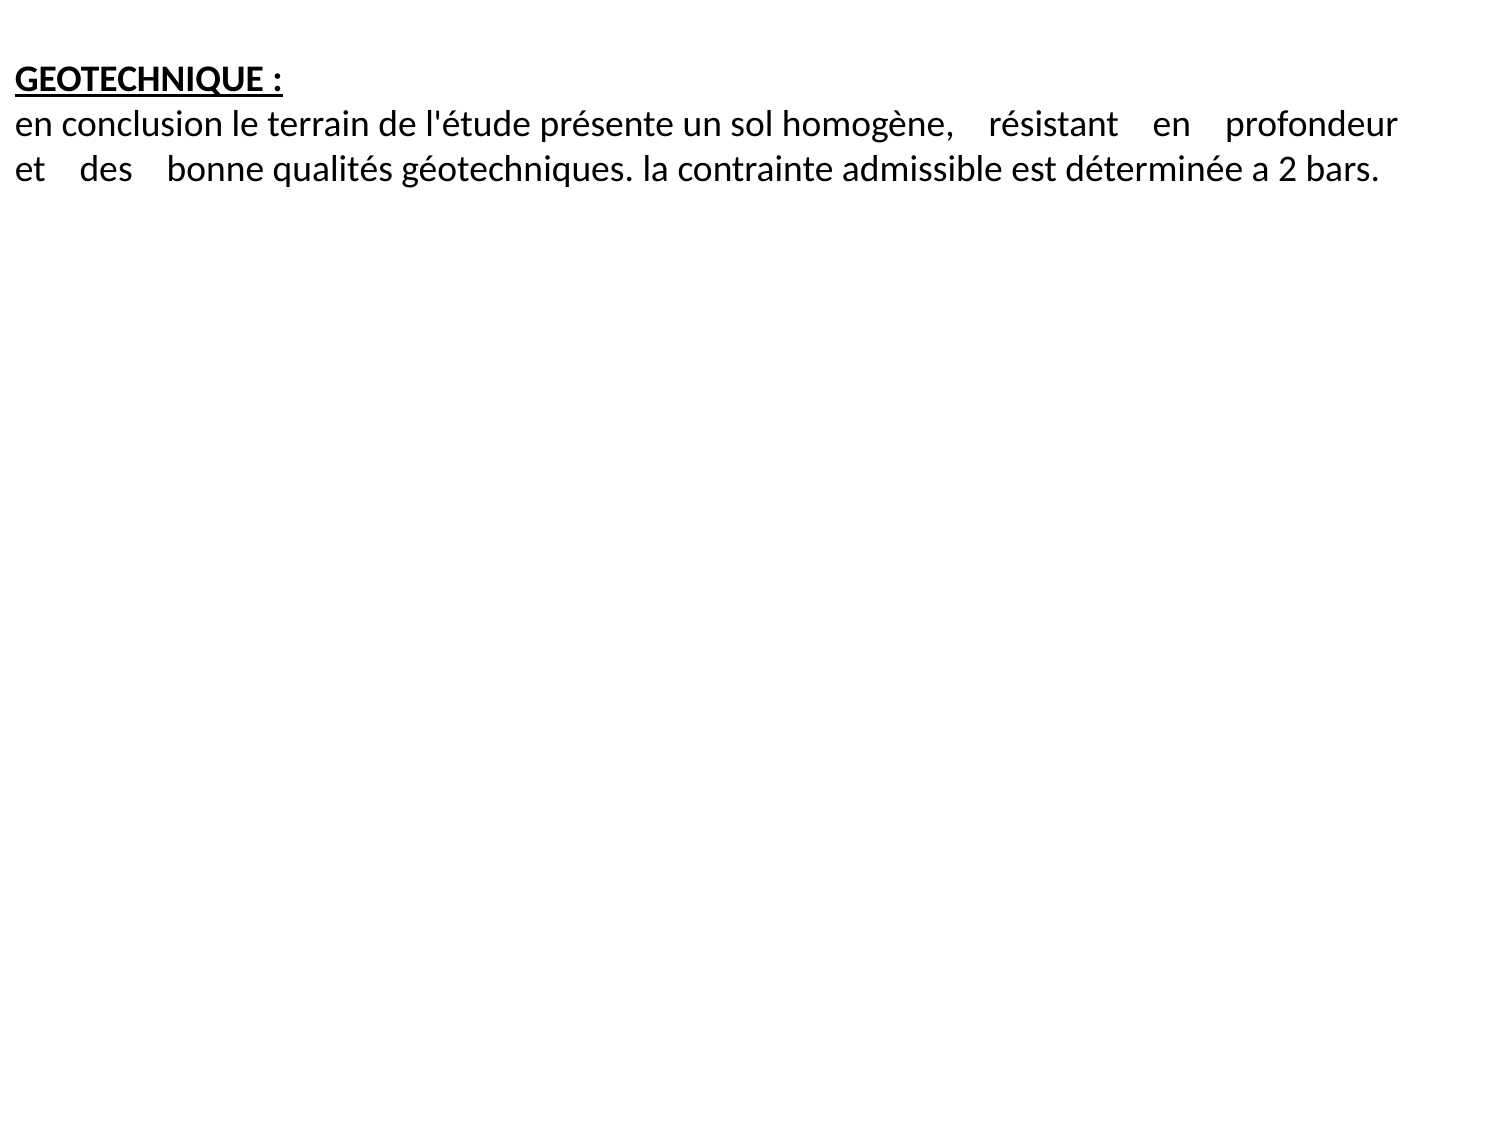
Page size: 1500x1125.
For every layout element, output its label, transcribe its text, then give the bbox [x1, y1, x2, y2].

text_box GEOTECHNIQUE : en conclusion le terrain de l'étude présente un sol homogène, résistant en profondeur et des bonne qualités géotechniques. la contrainte admissible est déterminée a 2 bars. [0, 46, 1465, 197]
